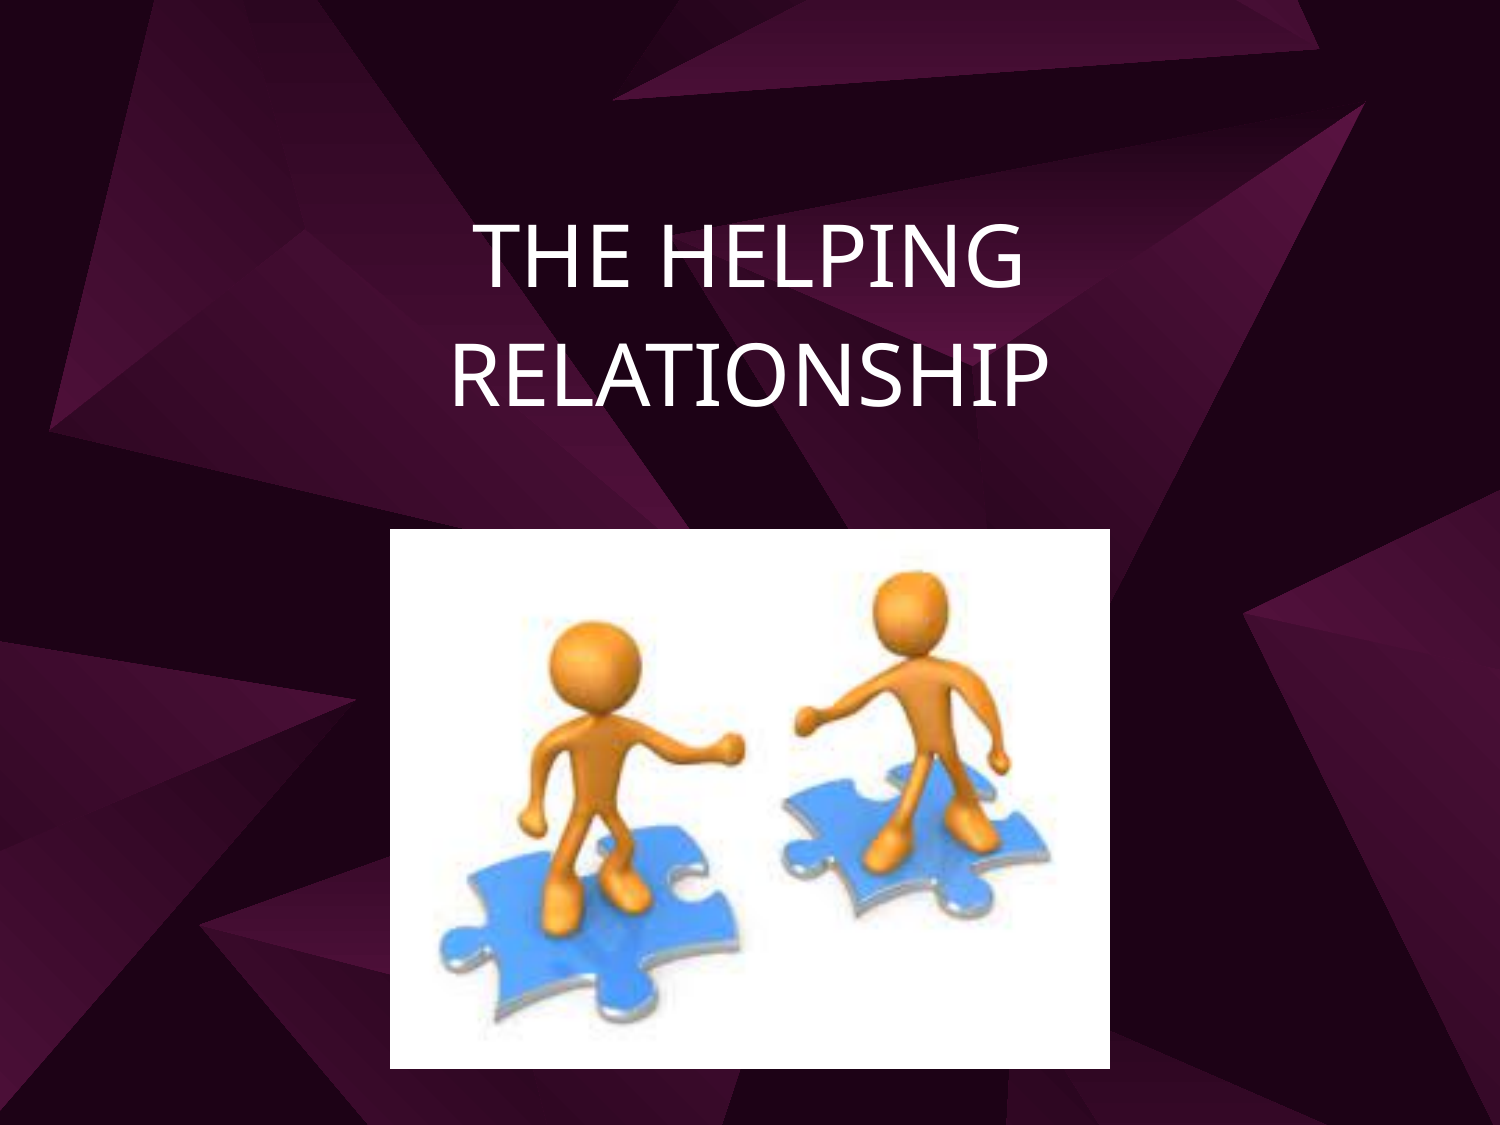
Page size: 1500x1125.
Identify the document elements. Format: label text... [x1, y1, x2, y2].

title The Helping Relationship [218, 185, 1282, 440]
picture [390, 529, 1110, 1069]
